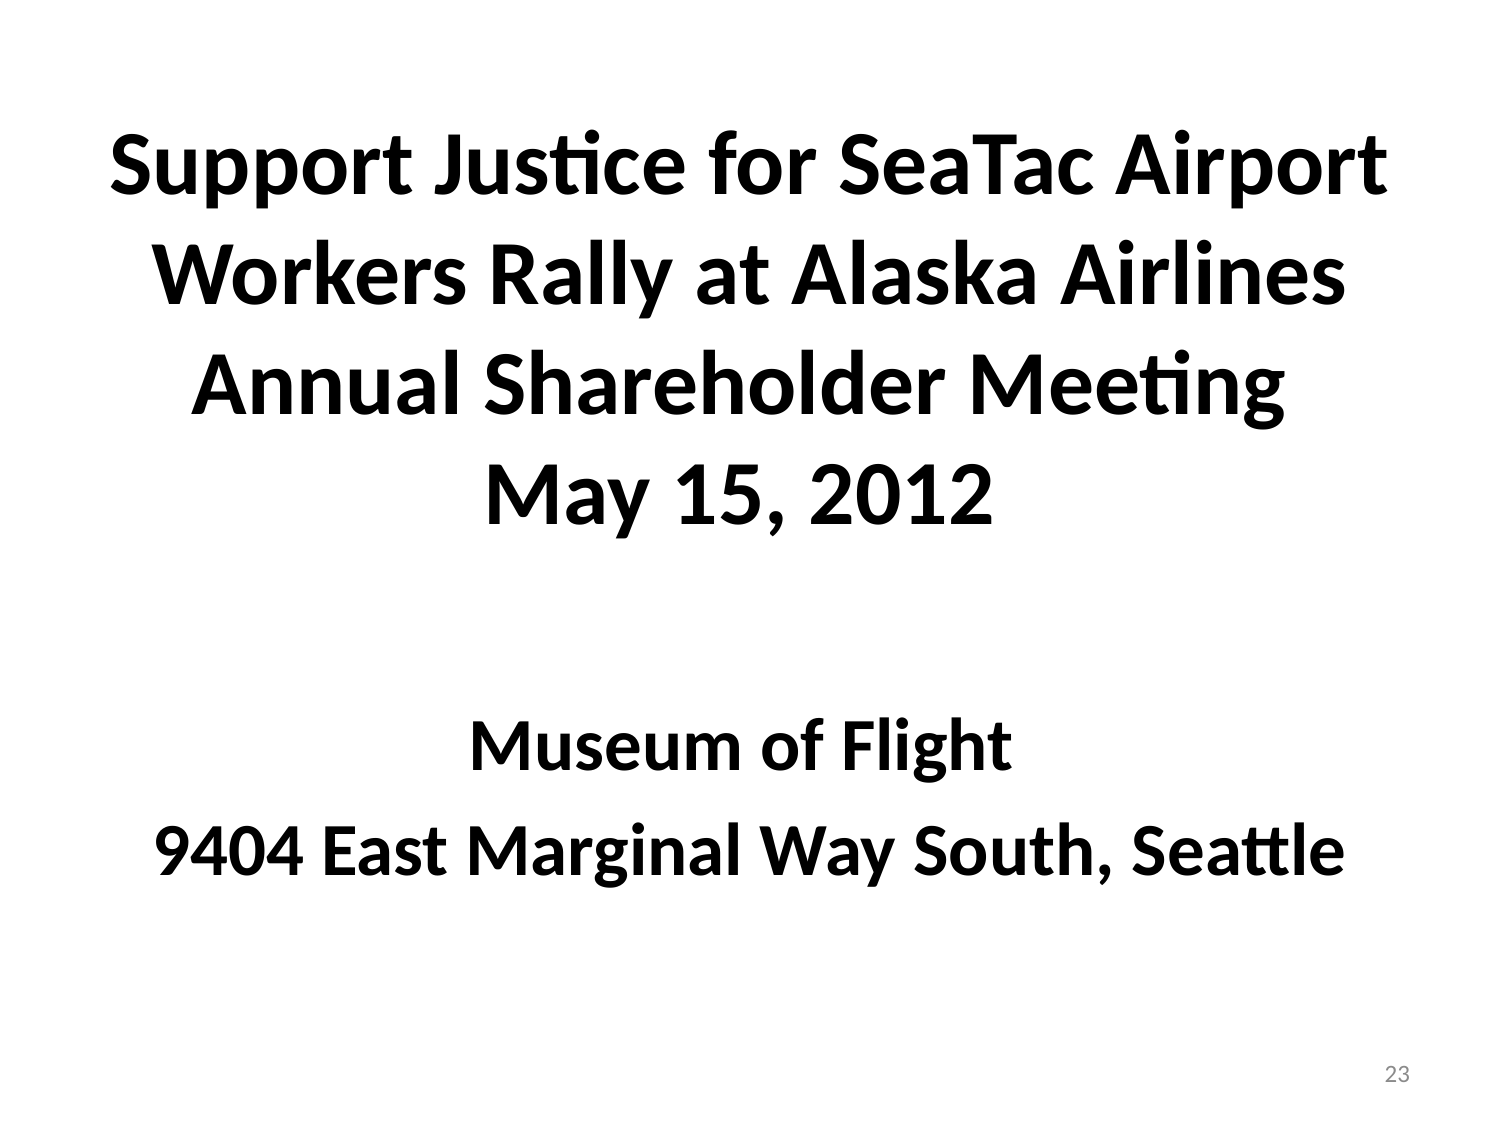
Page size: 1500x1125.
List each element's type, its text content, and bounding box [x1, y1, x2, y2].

list Museum of Flight 9404 East Marginal Way South, Seattle [75, 687, 1425, 1005]
slide_number 23 [1074, 1042, 1425, 1103]
title Support Justice for SeaTac Airport Workers Rally at Alaska Airlines Annual Shareholder Meeting May 15, 2012 [75, 45, 1425, 600]
